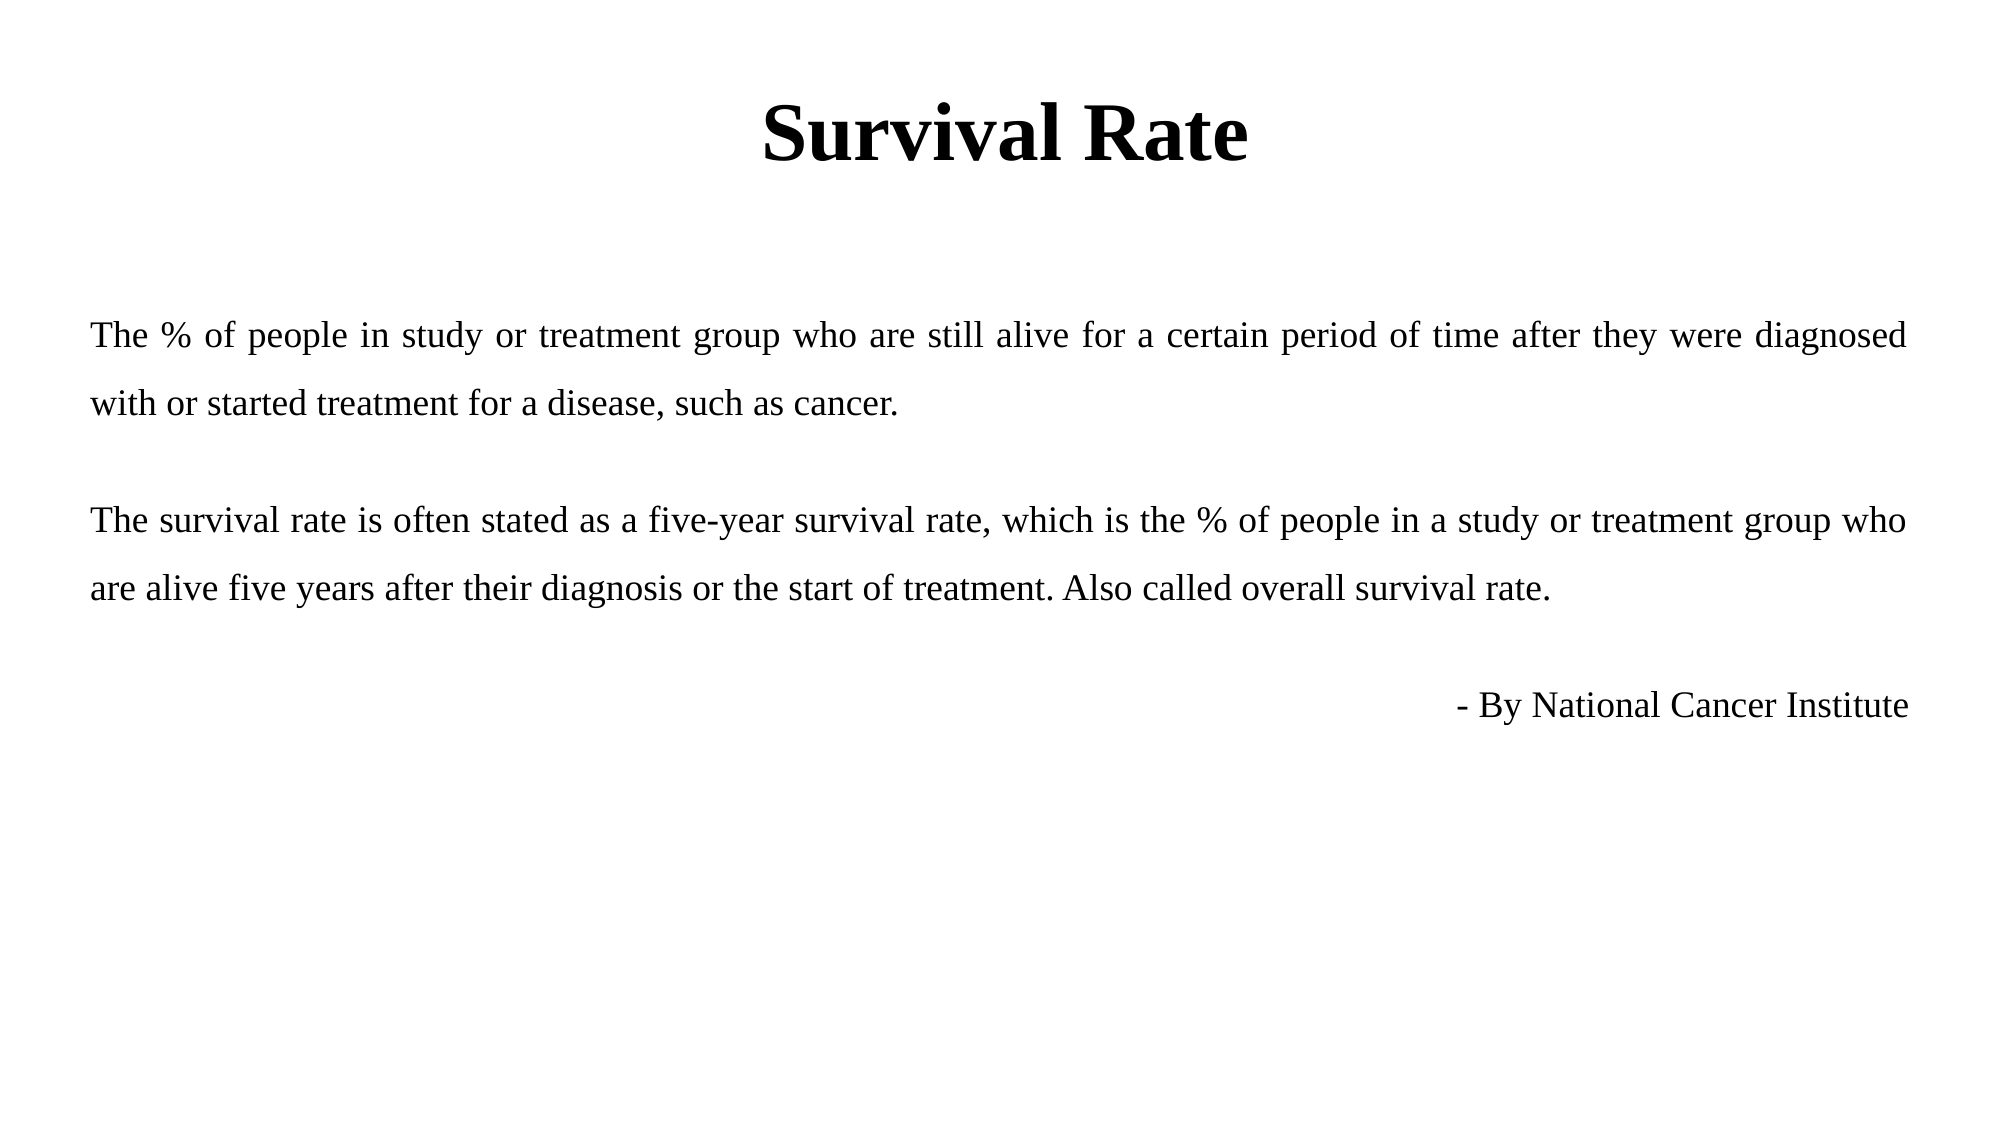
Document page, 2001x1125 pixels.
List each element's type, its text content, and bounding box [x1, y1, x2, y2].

title Survival Rate [143, 59, 1868, 208]
list The % of people in study or treatment group who are still alive for a certain period of time after they were diagnosed with or started treatment for a disease, such as cancer. The survival rate is often stated as a five-year survival rate, which is the % of people in a study or treatment group who are alive five years after their diagnosis or the start of treatment. Also called overall survival rate. - By National Cancer Institute [75, 280, 1925, 817]
